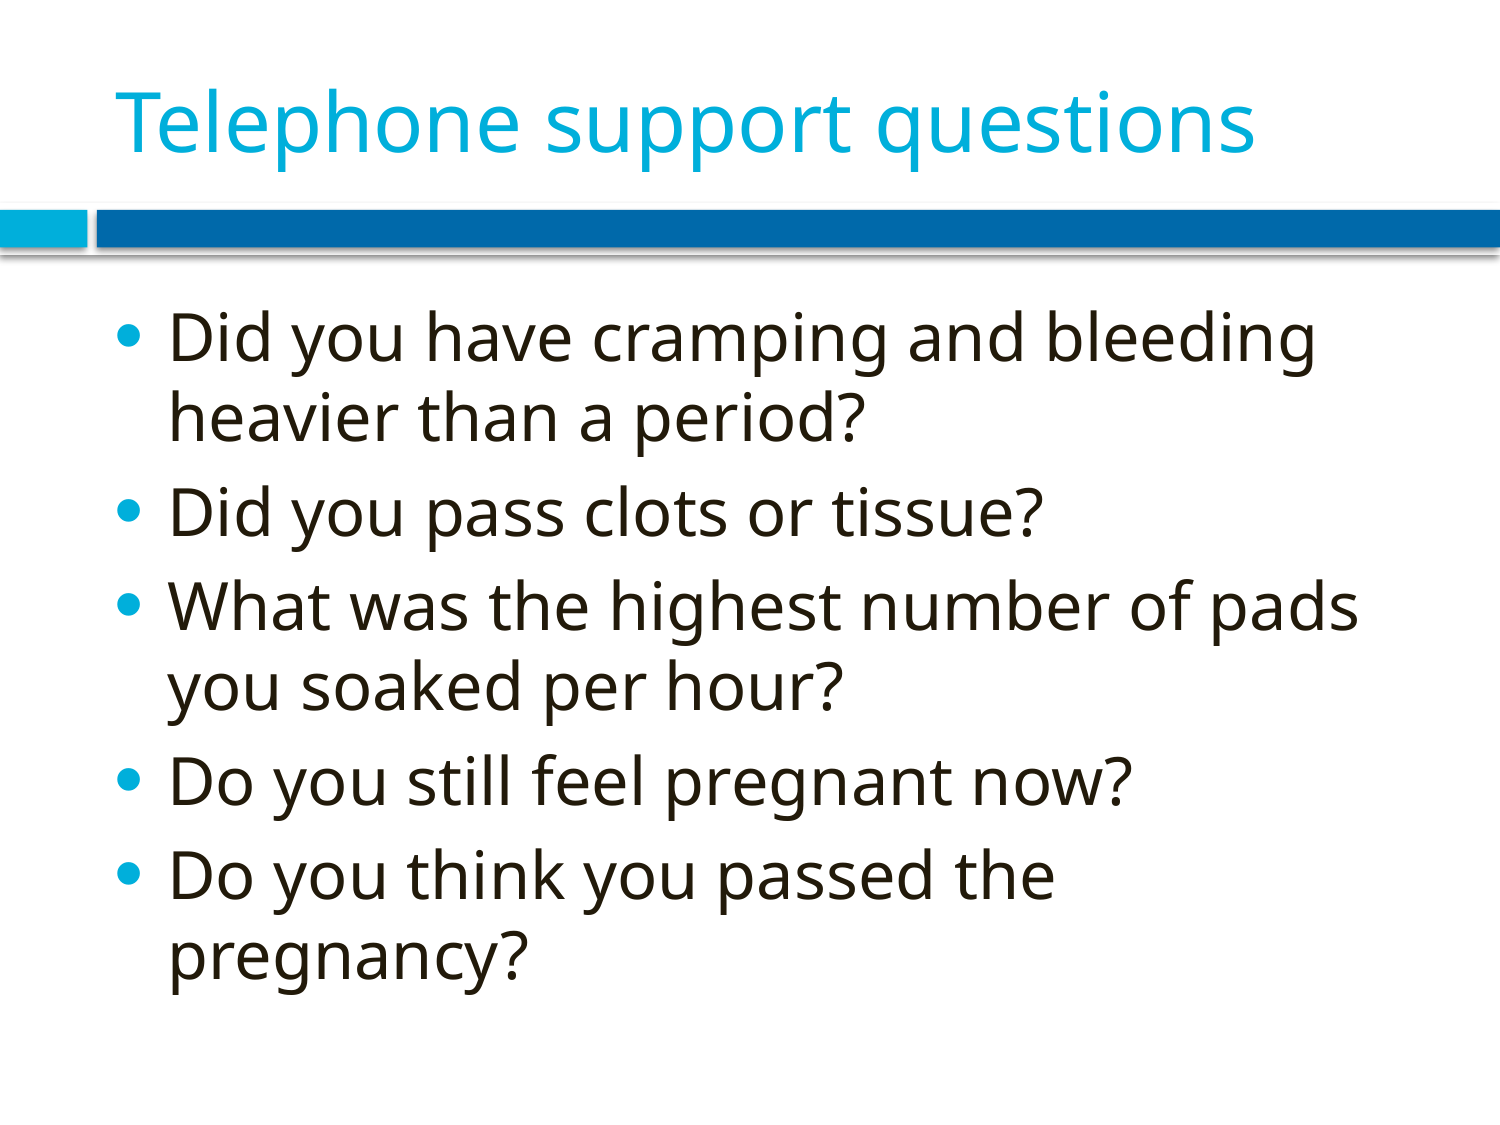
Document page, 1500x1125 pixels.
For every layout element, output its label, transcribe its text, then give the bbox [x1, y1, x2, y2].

list Did you have cramping and bleeding heavier than a period? Did you pass clots or tissue? What was the highest number of pads you soaked per hour? Do you still feel pregnant now? Do you think you passed the pregnancy? [99, 287, 1438, 1025]
title Telephone support questions [100, 37, 1438, 200]
